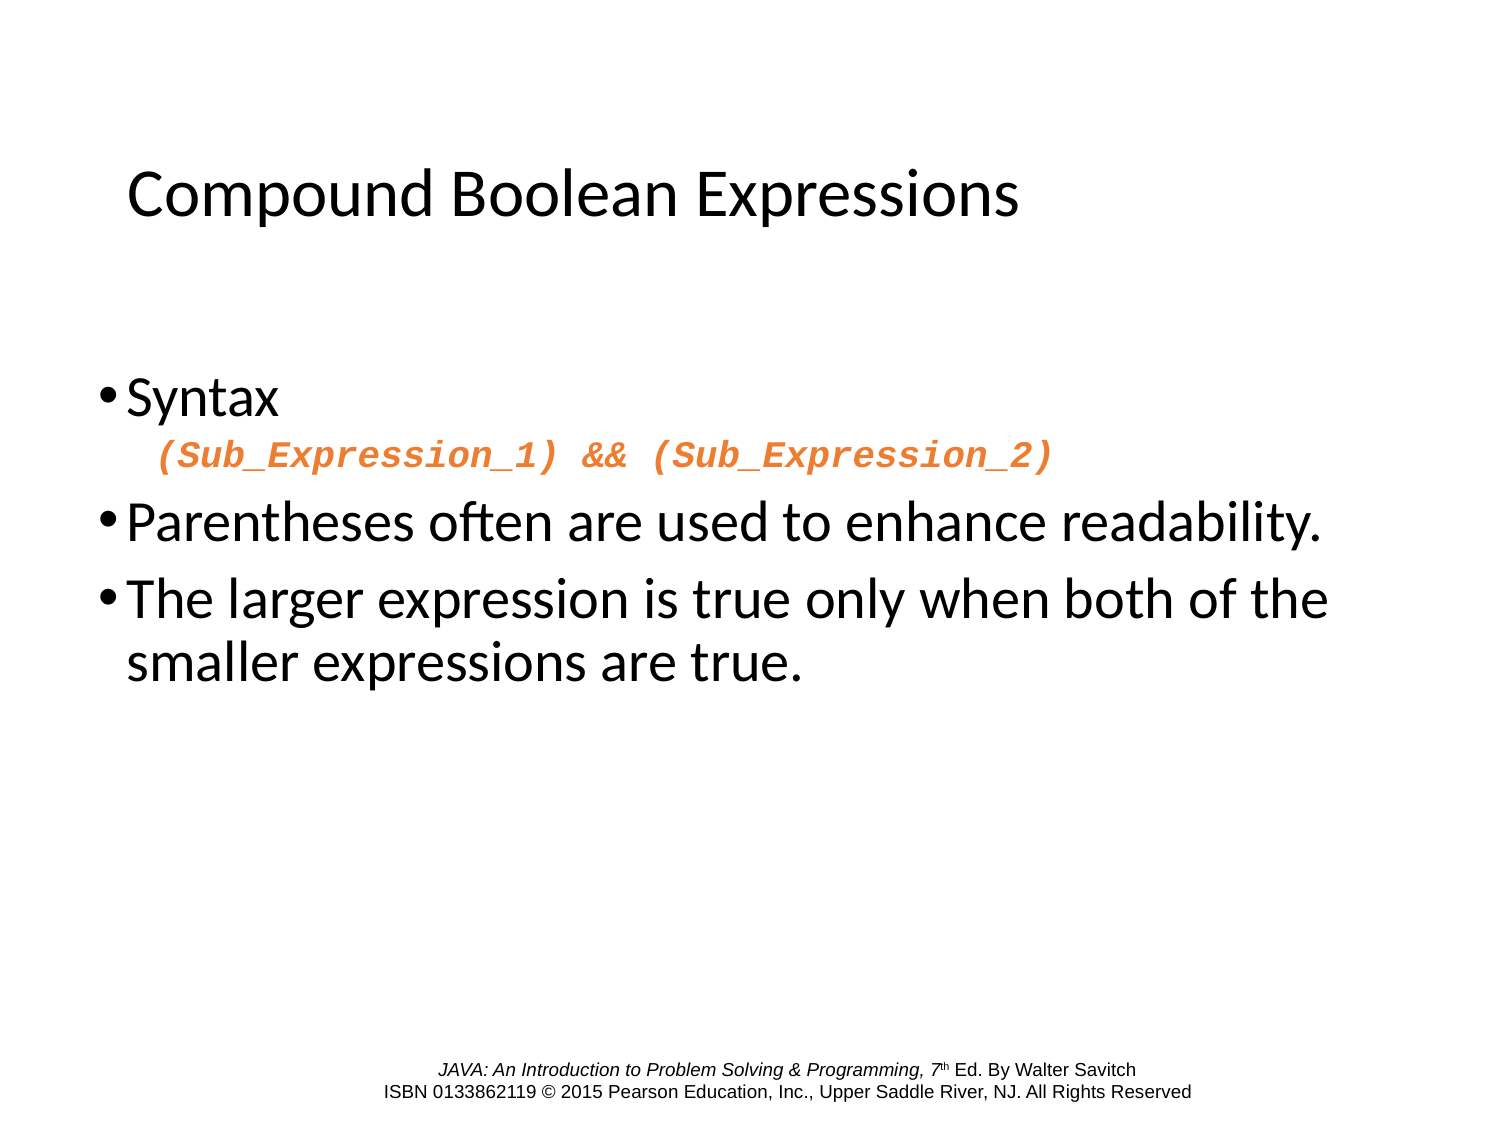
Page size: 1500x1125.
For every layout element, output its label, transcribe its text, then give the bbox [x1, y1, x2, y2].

list Syntax (Sub_Expression_1) && (Sub_Expression_2) Parentheses often are used to enhance readability. The larger expression is true only when both of the smaller expressions are true. [83, 358, 1434, 907]
title Compound Boolean Expressions [112, 131, 1500, 257]
